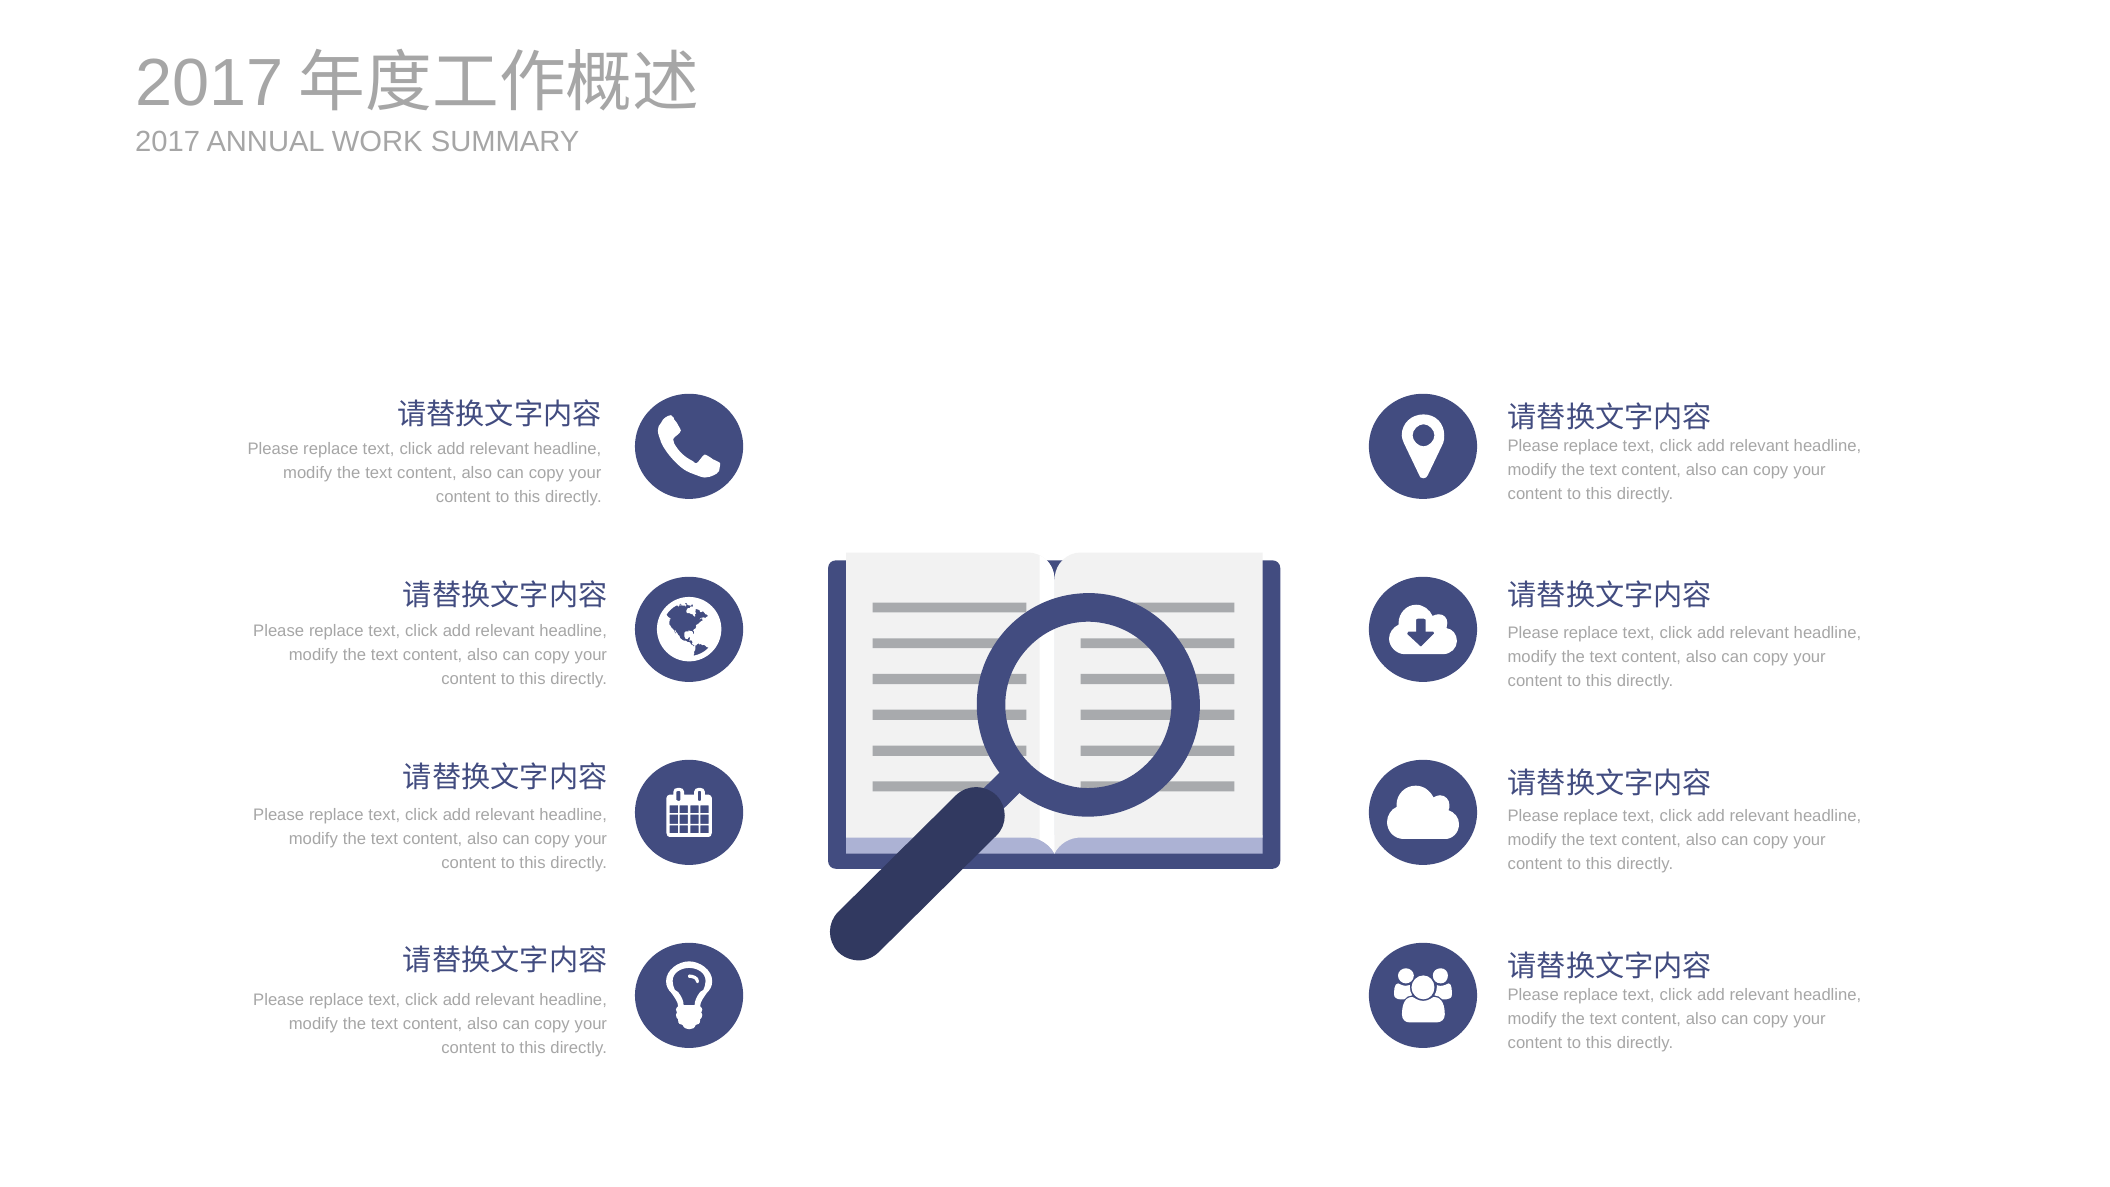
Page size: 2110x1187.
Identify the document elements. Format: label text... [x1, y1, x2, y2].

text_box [1507, 390, 1864, 504]
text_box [251, 568, 608, 689]
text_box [1507, 569, 1864, 691]
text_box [1368, 576, 1478, 682]
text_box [251, 750, 608, 873]
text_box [827, 552, 1281, 963]
text_box 2017 ANNUAL WORK SUMMARY [135, 122, 596, 158]
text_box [1368, 942, 1478, 1048]
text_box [634, 942, 744, 1048]
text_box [251, 934, 608, 1058]
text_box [634, 576, 744, 682]
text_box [1368, 393, 1478, 499]
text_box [1507, 756, 1864, 874]
text_box 2017年度工作概述 [135, 38, 783, 119]
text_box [1507, 939, 1864, 1053]
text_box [634, 759, 744, 865]
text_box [1368, 759, 1478, 865]
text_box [634, 393, 744, 499]
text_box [246, 388, 602, 507]
